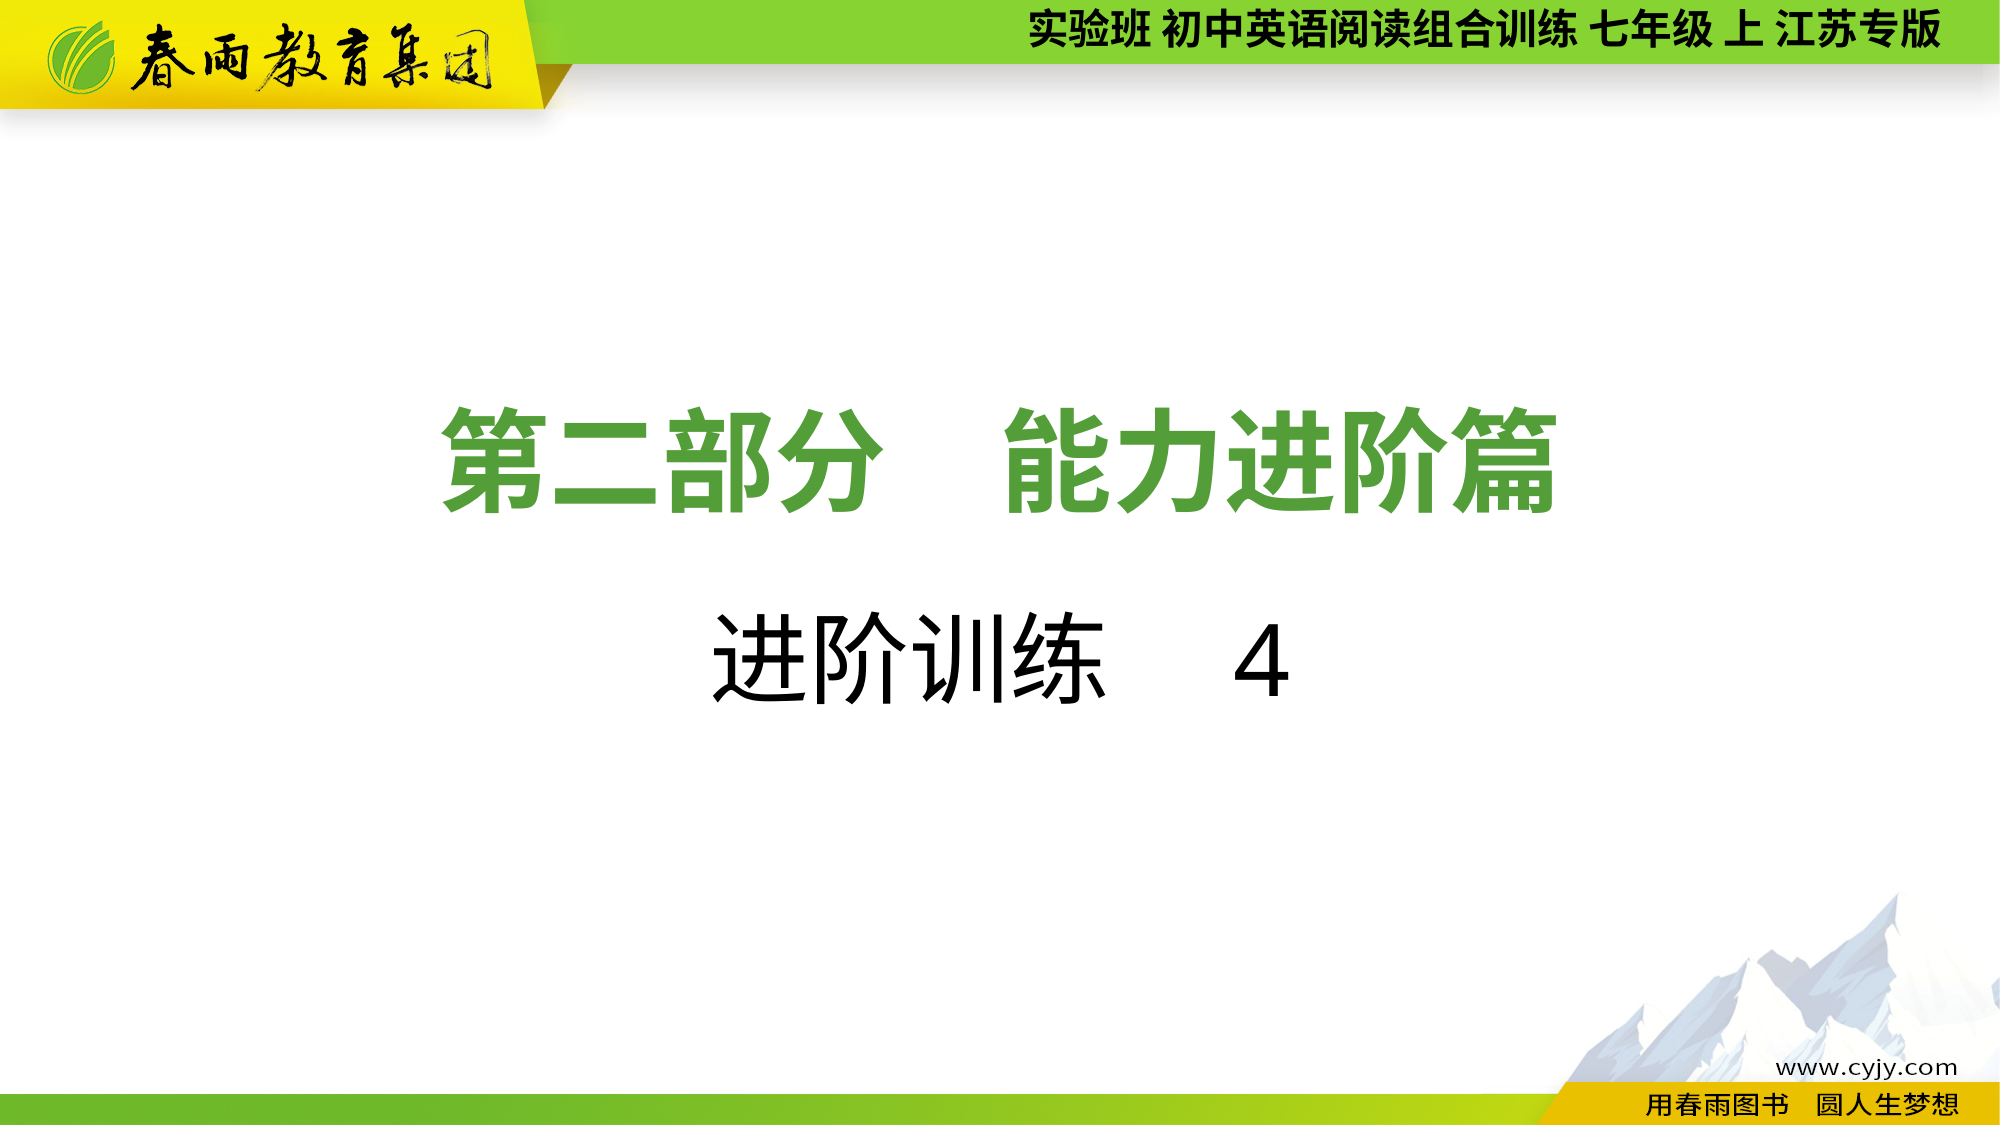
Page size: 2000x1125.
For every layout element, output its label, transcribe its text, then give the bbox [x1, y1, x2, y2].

picture [0, 0, 2000, 1125]
text_box 进阶训练 4 [54, 528, 1946, 724]
text_box 第二部分 能力进阶篇 [54, 316, 1946, 528]
